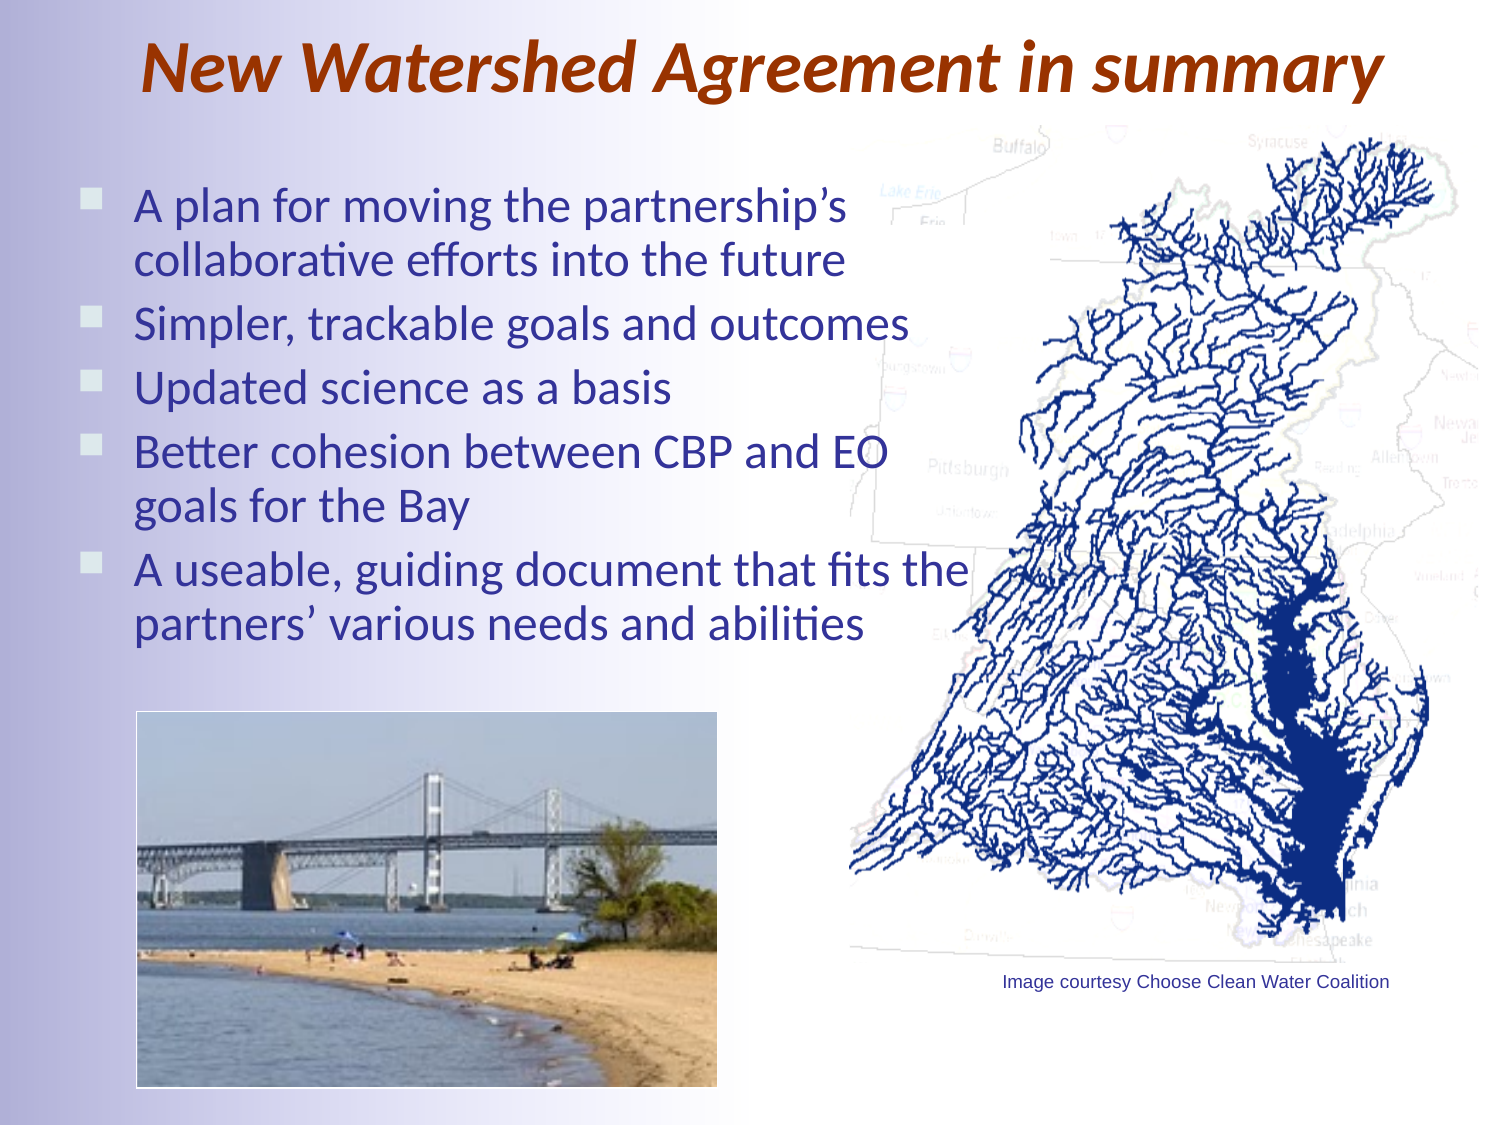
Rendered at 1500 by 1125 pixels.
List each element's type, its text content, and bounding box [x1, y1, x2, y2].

title New Watershed Agreement in summary [87, 0, 1438, 126]
picture [137, 712, 718, 1088]
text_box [849, 137, 1438, 1001]
text_box A plan for moving the partnership’s collaborative efforts into the future Simpler, trackable goals and outcomes Updated science as a basis Better cohesion between CBP and EO goals for the Bay A useable, guiding document that fits the partners’ various needs and abilities [62, 137, 847, 938]
